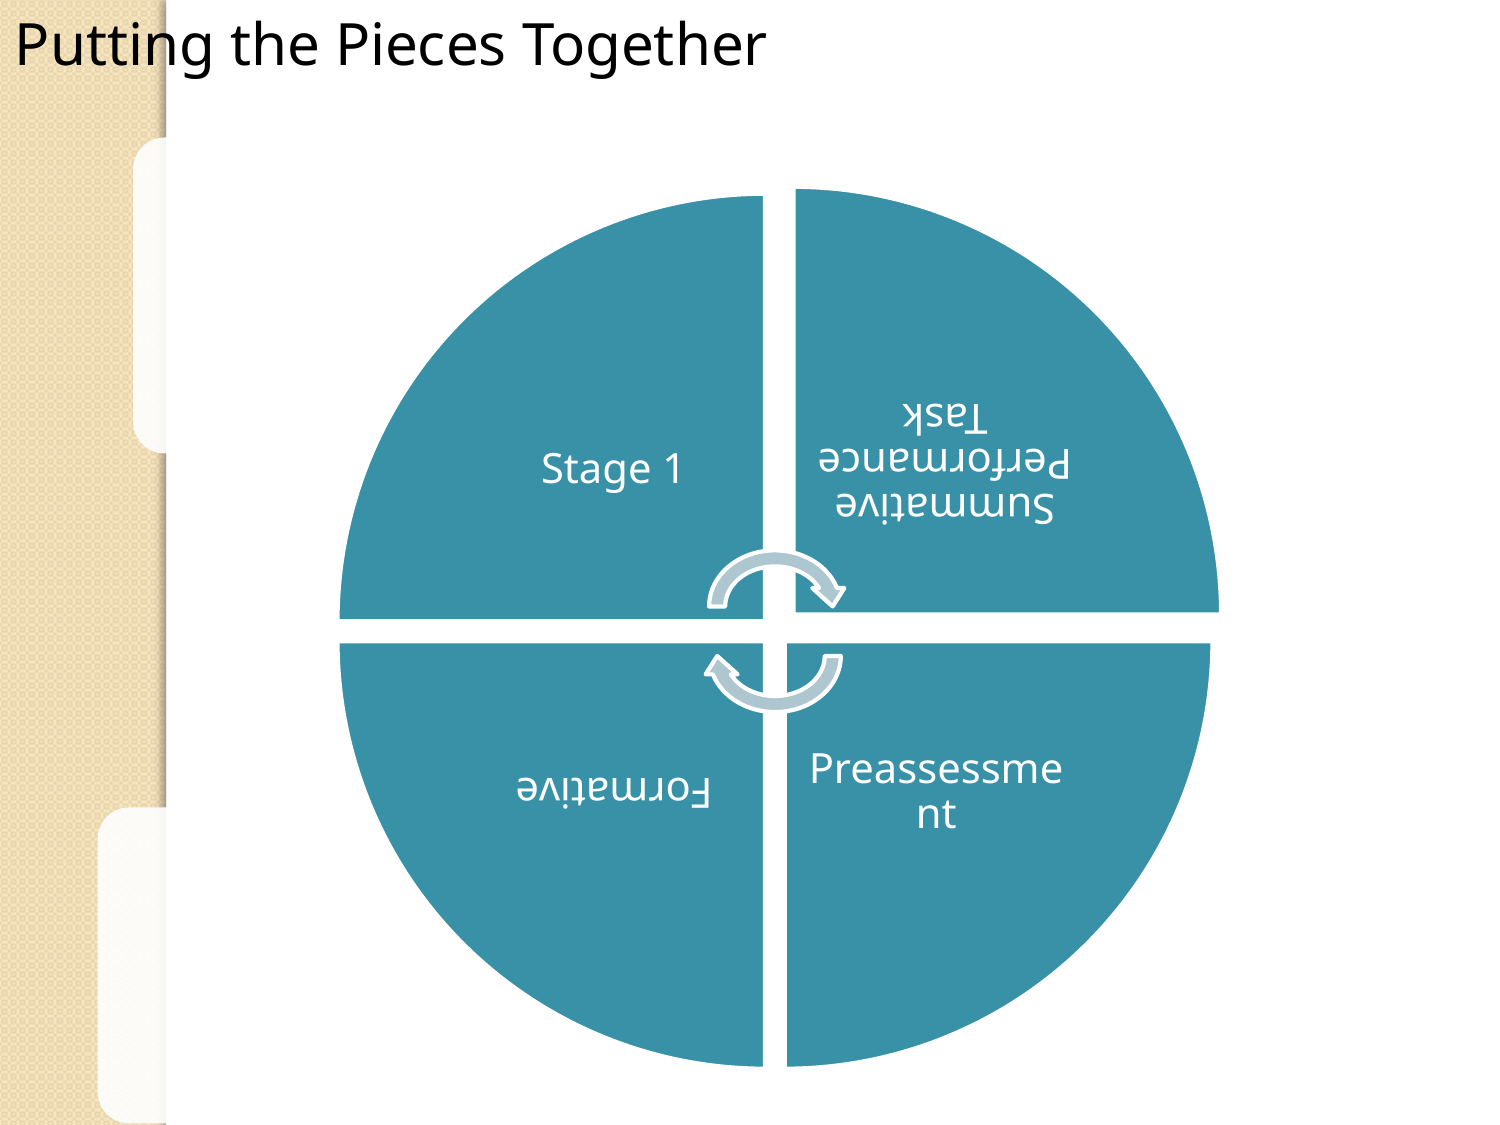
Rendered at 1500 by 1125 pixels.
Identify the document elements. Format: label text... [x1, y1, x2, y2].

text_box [0, 137, 1500, 1125]
text_box Putting the Pieces Together [0, 0, 1263, 85]
